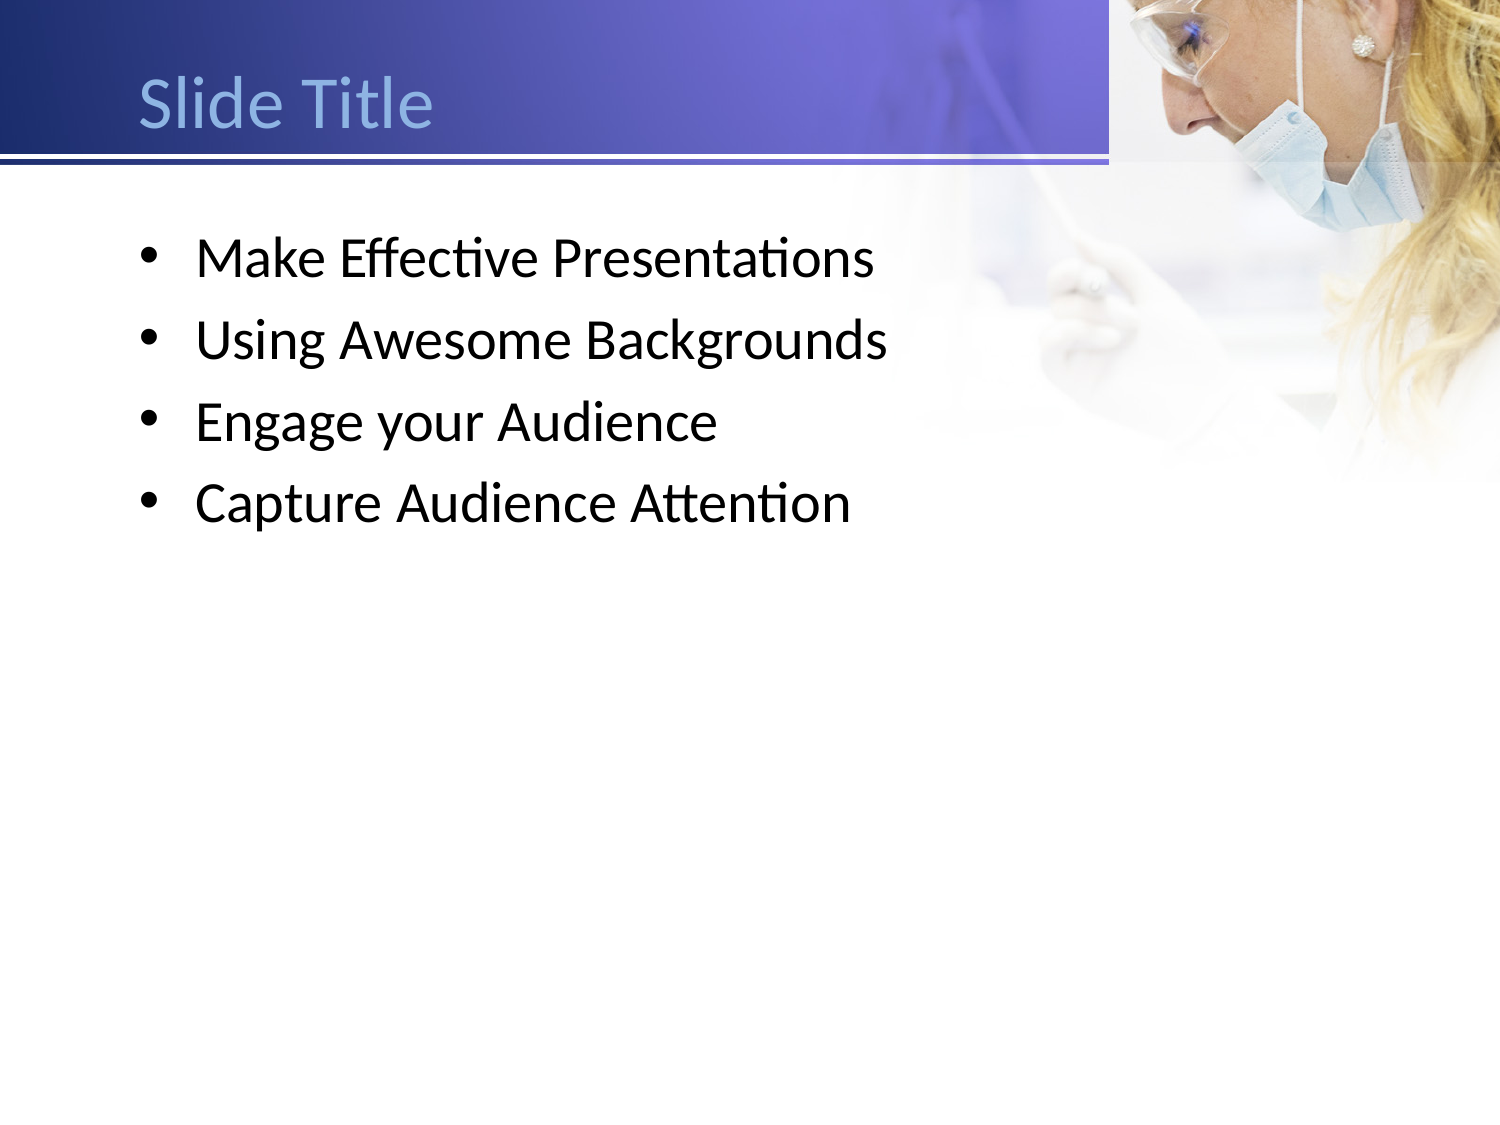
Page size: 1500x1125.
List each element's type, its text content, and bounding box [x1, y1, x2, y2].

list Make Effective Presentations Using Awesome Backgrounds Engage your Audience Capture Audience Attention [123, 211, 1377, 1039]
title Slide Title [123, 36, 1402, 162]
picture [0, 0, 1500, 1125]
